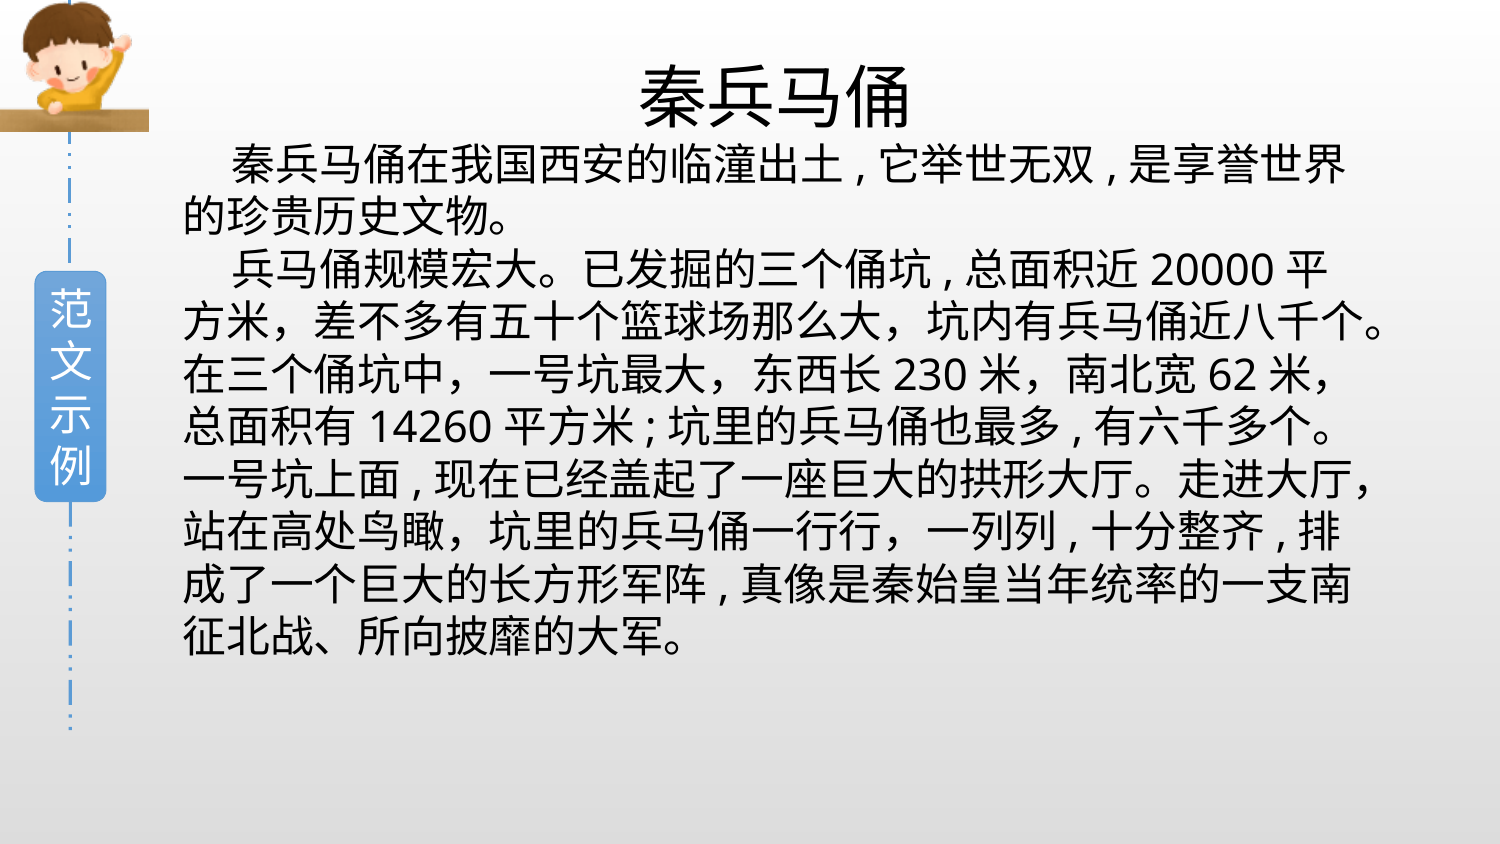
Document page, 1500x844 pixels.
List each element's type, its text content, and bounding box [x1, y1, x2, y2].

picture [0, 0, 149, 132]
text_box 秦兵马俑 秦兵马俑在我国西安的临潼出土,它举世无双,是享誉世界的珍贵历史文物。 兵马俑规模宏大。已发掘的三个俑坑,总面积近20000平方米，差不多有五十个篮球场那么大，坑内有兵马俑近八千个。在三个俑坑中，一号坑最大，东西长230米，南北宽62米，总面积有14260平方米;坑里的兵马俑也最多,有六千多个。一号坑上面,现在已经盖起了一座巨大的拱形大厅。走进大厅，站在高处鸟瞰，坑里的兵马俑一行行，一列列,十分整齐,排成了一个巨大的长方形军阵,真像是秦始皇当年统率的一支南征北战、所向披靡的大军。 [171, 48, 1381, 758]
text_box 范文示例 [34, 270, 107, 503]
